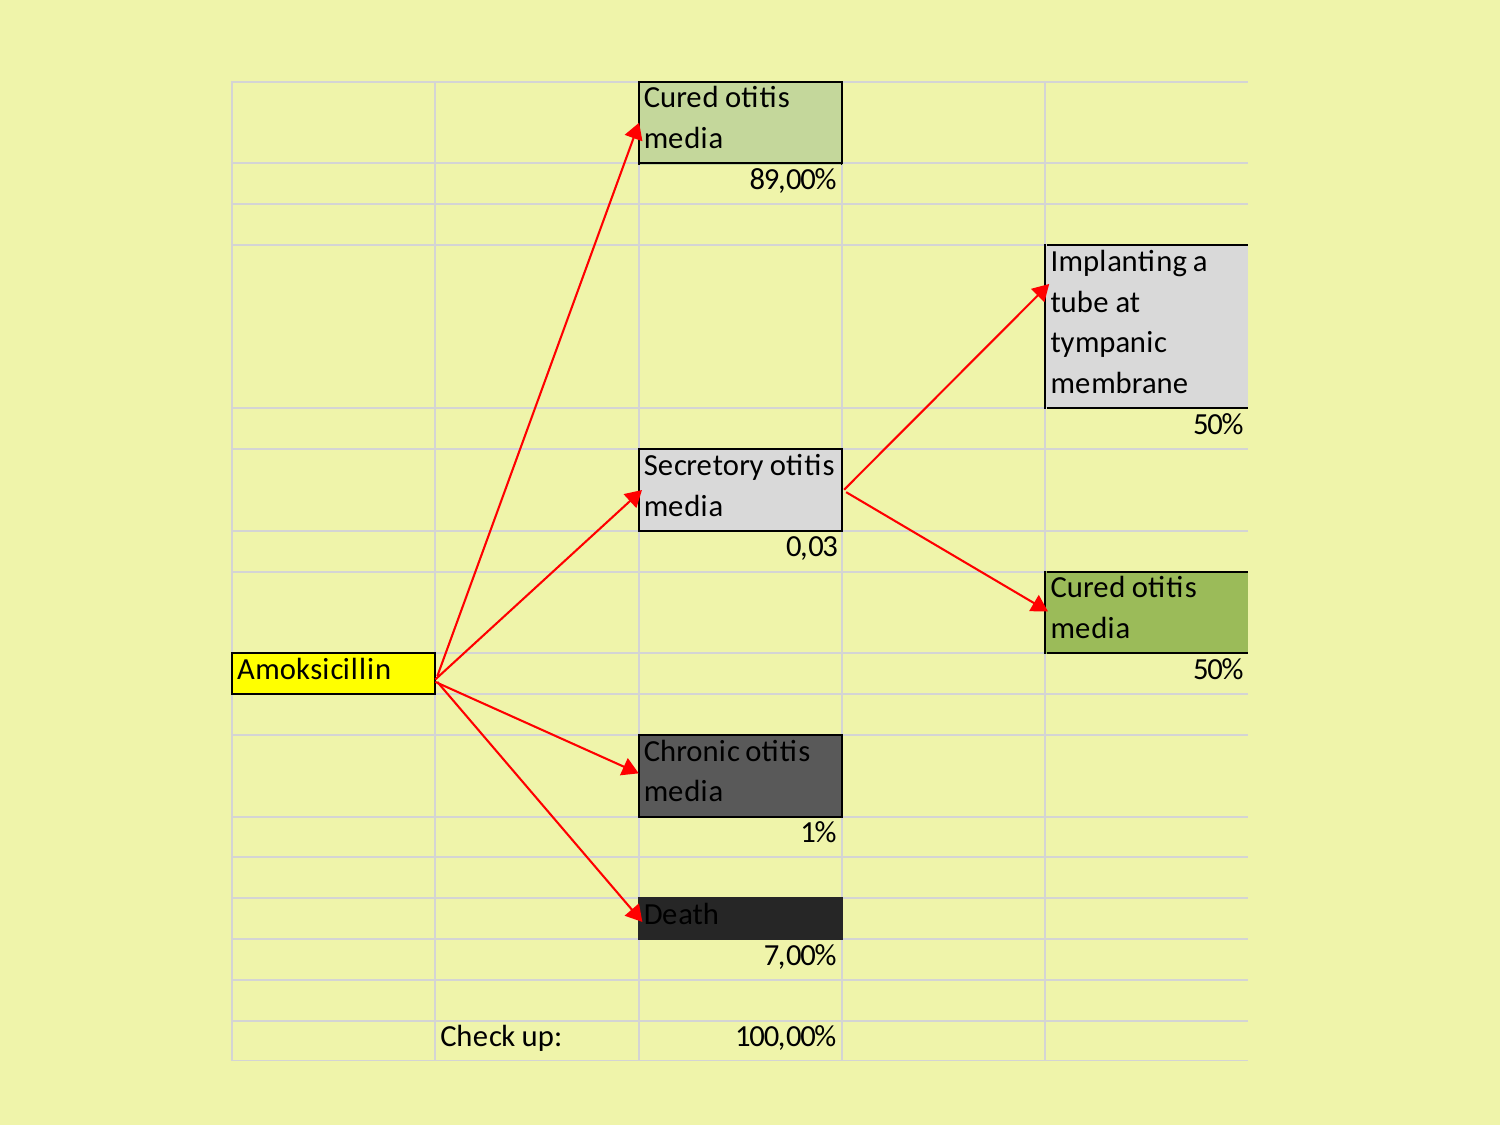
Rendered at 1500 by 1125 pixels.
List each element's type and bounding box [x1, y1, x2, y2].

picture [230, 80, 1251, 1063]
